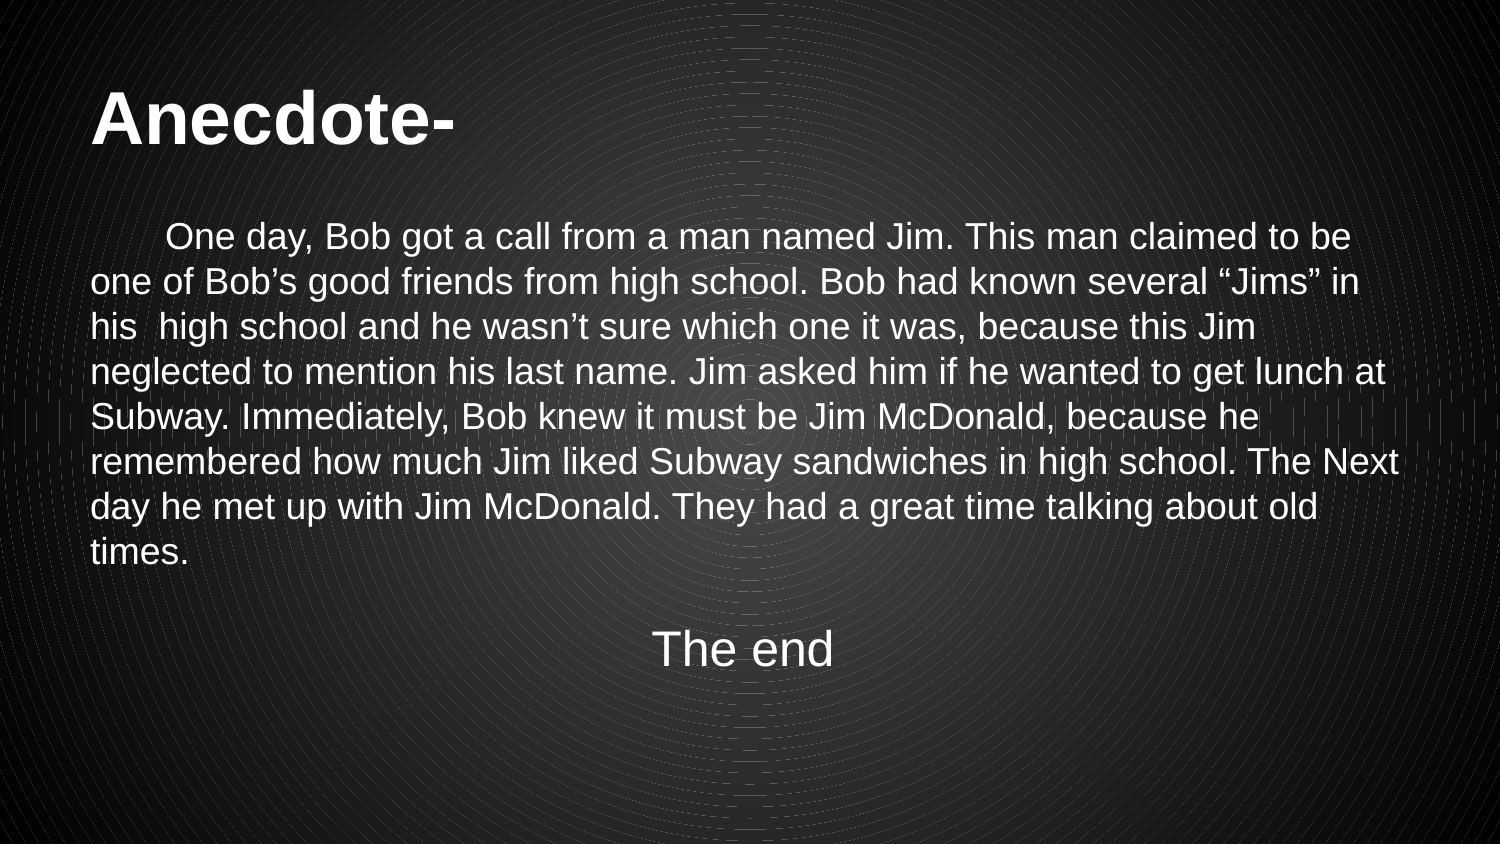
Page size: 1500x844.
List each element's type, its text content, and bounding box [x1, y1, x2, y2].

title Anecdote- [75, 33, 1425, 175]
list One day, Bob got a call from a man named Jim. This man claimed to be one of Bob’s good friends from high school. Bob had known several “Jims” in his high school and he wasn’t sure which one it was, because this Jim neglected to mention his last name. Jim asked him if he wanted to get lunch at Subway. Immediately, Bob knew it must be Jim McDonald, because he remembered how much Jim liked Subway sandwiches in high school. The Next day he met up with Jim McDonald. They had a great time talking about old times. The end [75, 196, 1425, 808]
